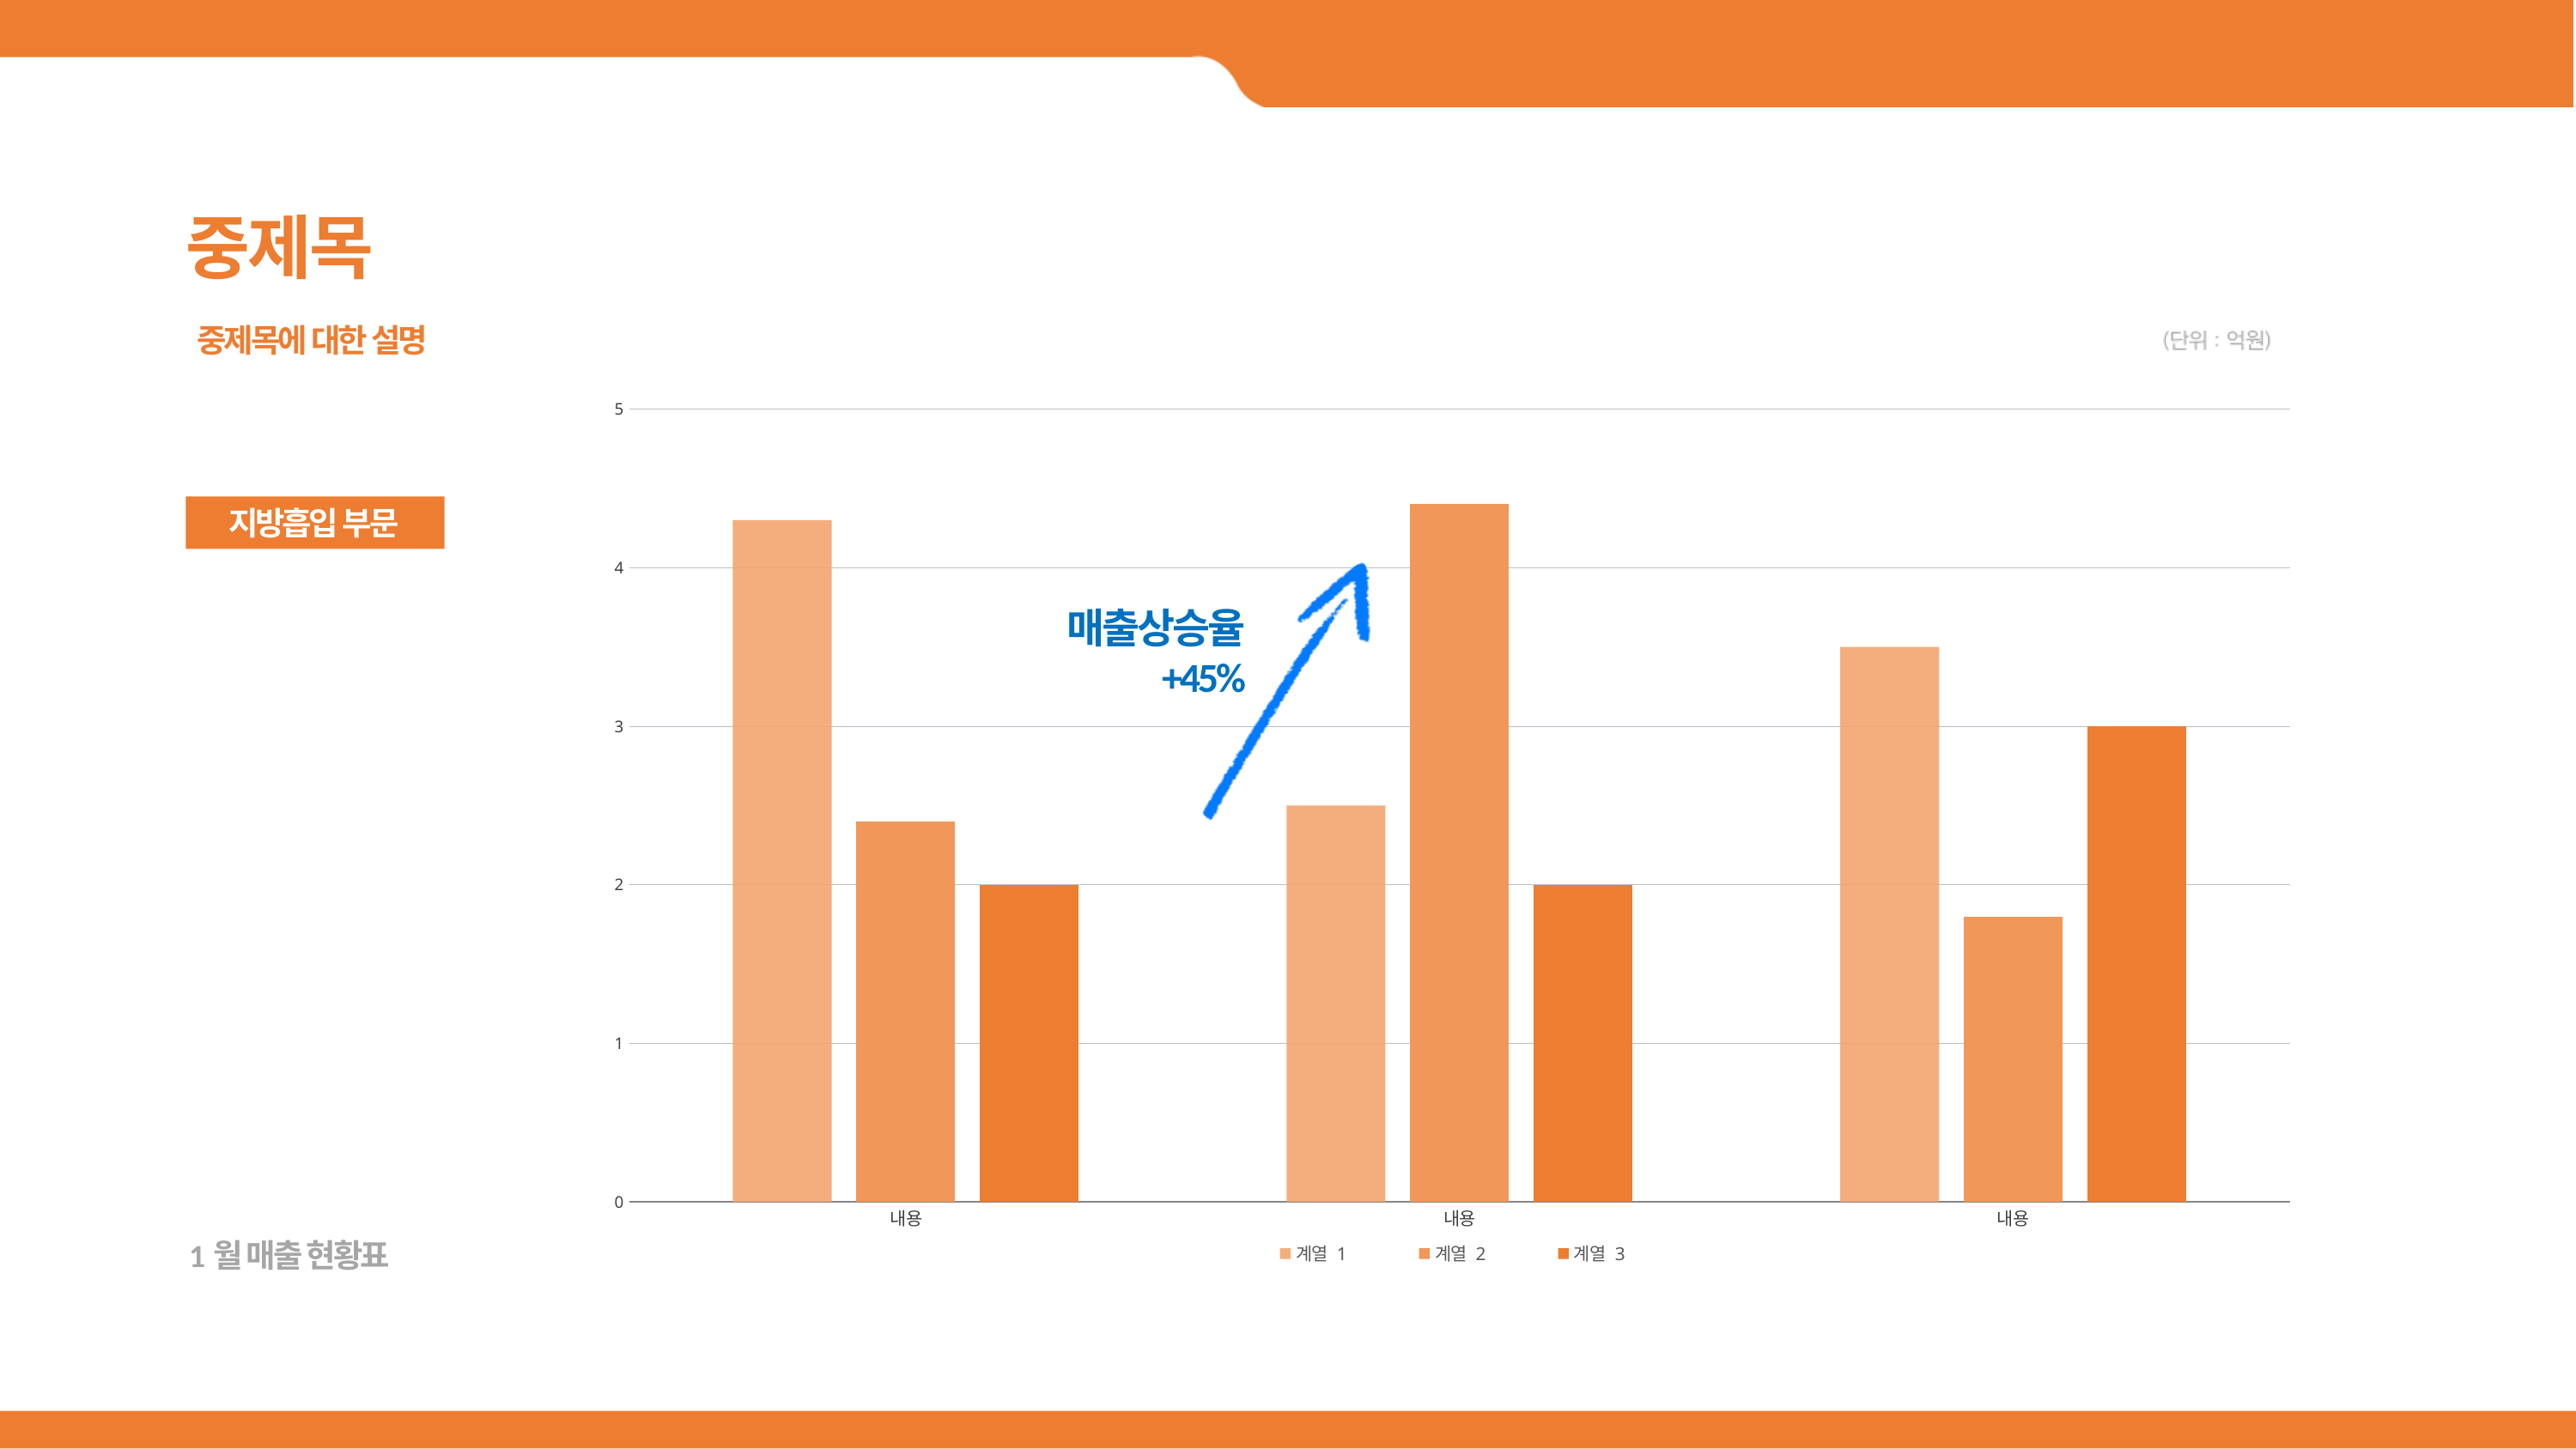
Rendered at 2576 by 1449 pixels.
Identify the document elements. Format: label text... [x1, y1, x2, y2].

text_box 1월 매출 현황표 [176, 1228, 404, 1281]
text_box [0, 1410, 2576, 1449]
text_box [1151, 618, 1419, 763]
text_box 중제목에 대한 설명 [184, 313, 441, 366]
picture [2114, 322, 2283, 367]
text_box 지방흡입 부문 [215, 496, 412, 549]
picture [0, 0, 2573, 108]
text_box 중제목 [173, 197, 386, 294]
chart [579, 379, 2325, 1294]
text_box [184, 494, 447, 550]
